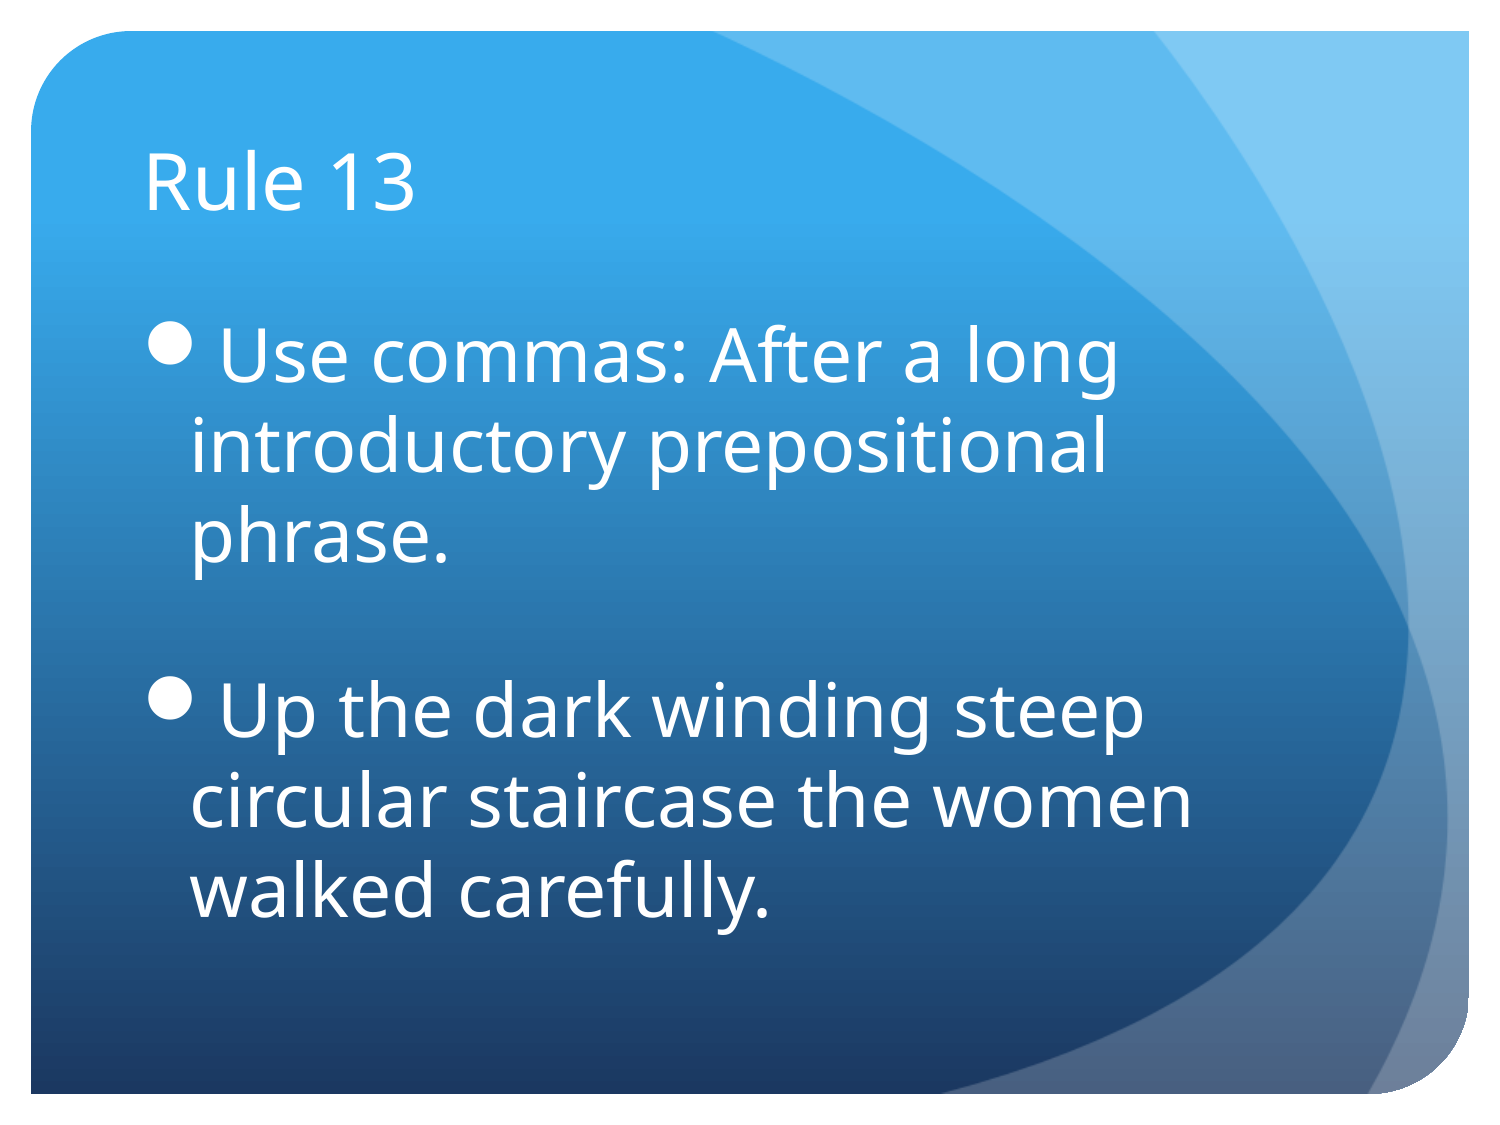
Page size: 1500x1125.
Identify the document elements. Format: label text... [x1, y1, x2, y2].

list Up the dark winding steep circular staircase the women walked carefully. [127, 654, 1373, 993]
list Use commas: After a long introductory prepositional phrase. [127, 299, 1373, 638]
picture [24, 30, 1473, 1094]
title Rule 13 [127, 62, 1372, 234]
